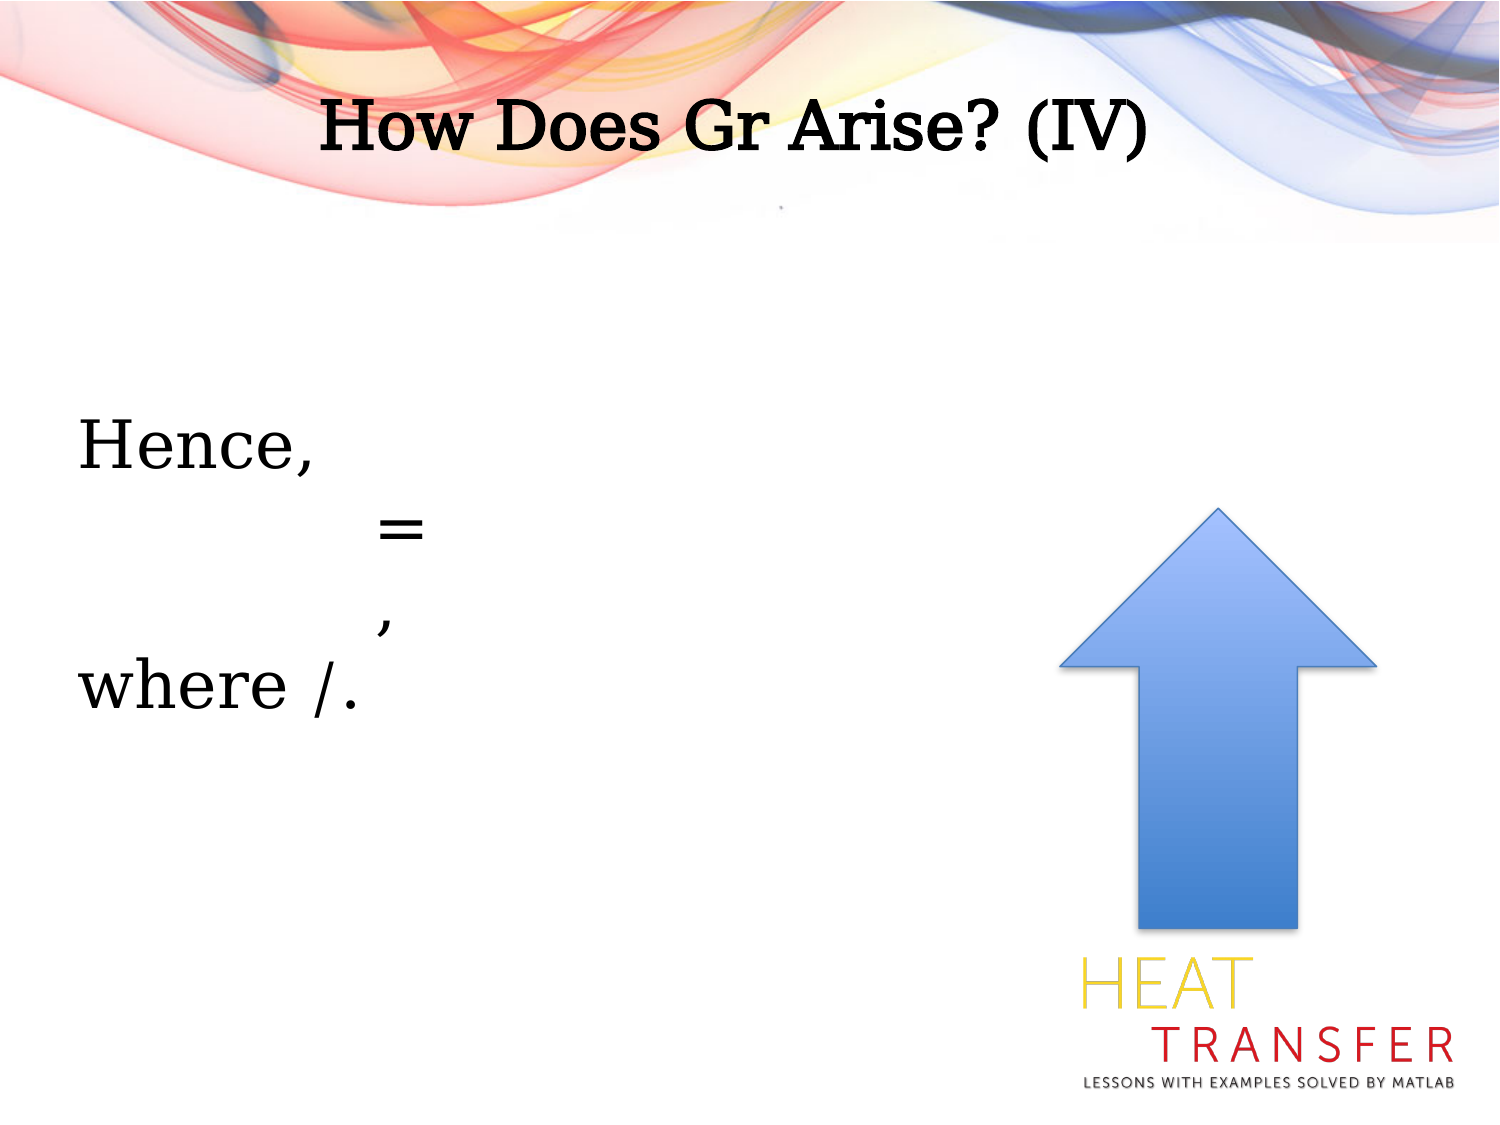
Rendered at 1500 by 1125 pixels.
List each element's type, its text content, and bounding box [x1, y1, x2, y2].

picture [1075, 946, 1464, 1093]
text_box [1059, 507, 1378, 930]
text_box How Does Gr Arise? (IV) [63, 74, 1409, 170]
picture [0, 1, 1499, 243]
